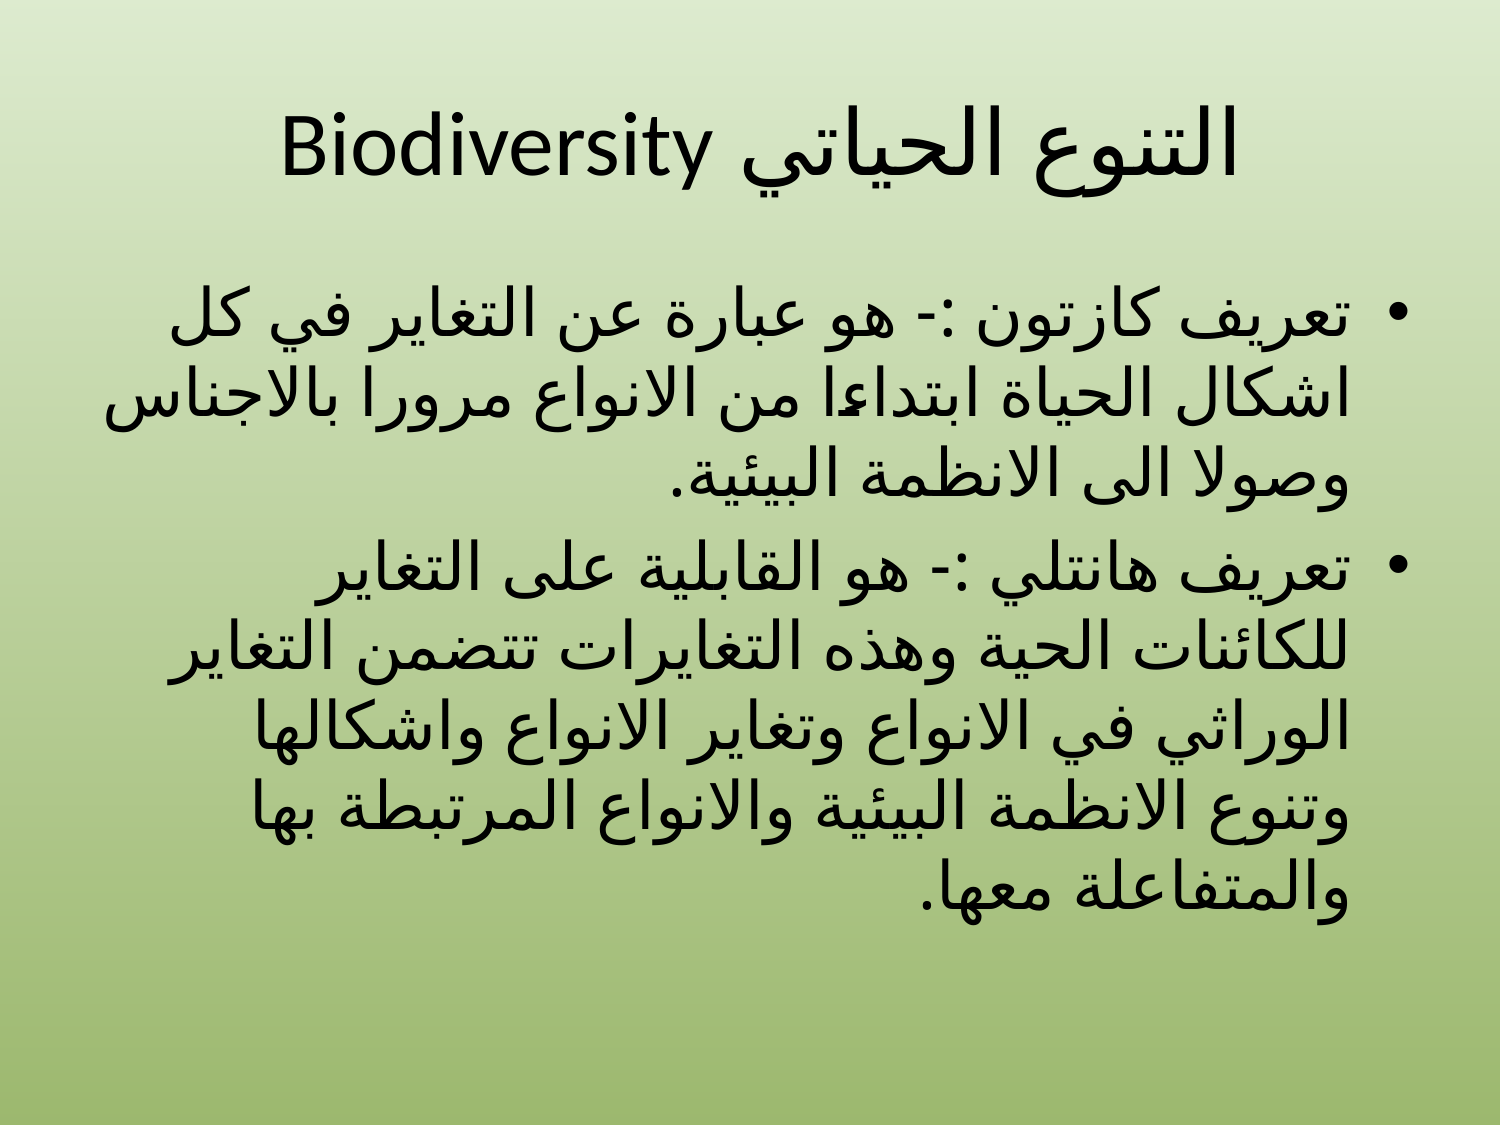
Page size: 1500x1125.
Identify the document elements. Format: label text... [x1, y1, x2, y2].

list تعريف كازتون :- هو عبارة عن التغاير في كل اشكال الحياة ابتداءا من الانواع مرورا بالاجناس وصولا الى الانظمة البيئية. تعريف هانتلي :- هو القابلية على التغاير للكائنات الحية وهذه التغايرات تتضمن التغاير الوراثي في الانواع وتغاير الانواع واشكالها وتنوع الانظمة البيئية والانواع المرتبطة بها والمتفاعلة معها. [75, 262, 1425, 1005]
title التنوع الحياتي Biodiversity [75, 45, 1425, 233]
